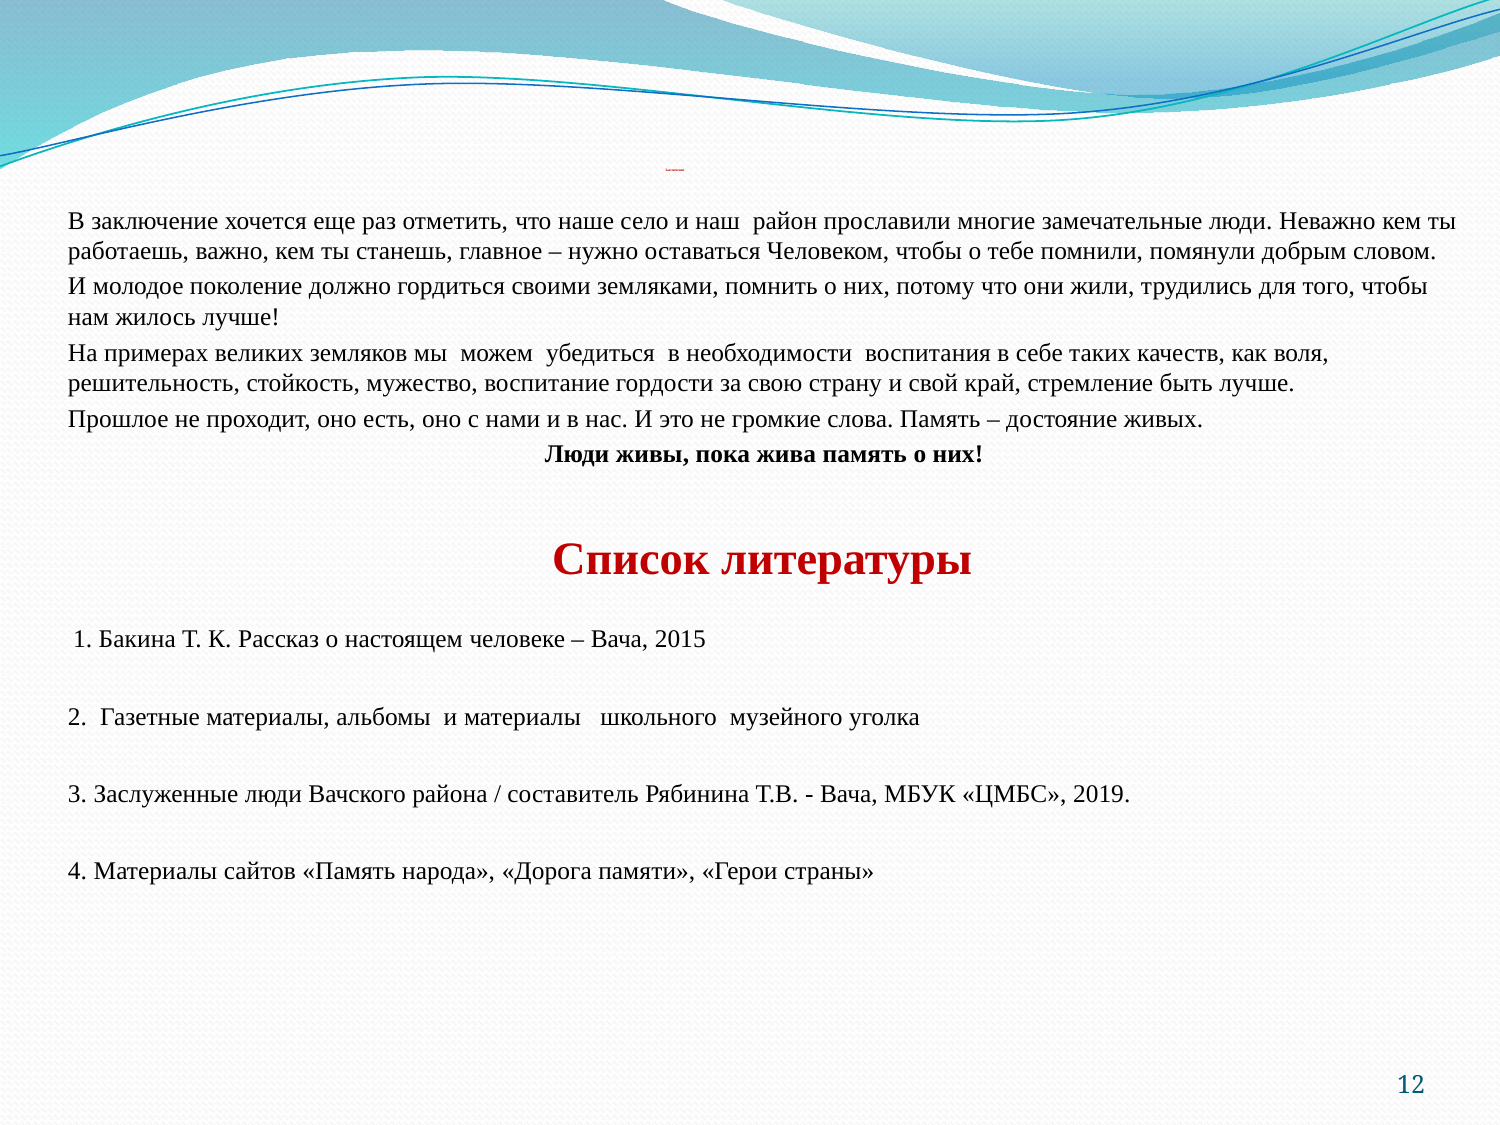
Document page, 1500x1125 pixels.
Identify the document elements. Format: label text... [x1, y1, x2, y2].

list В заключение хочется еще раз отметить, что наше село и наш район прославили многие замечательные люди. Неважно кем ты работаешь, важно, кем ты станешь, главное – нужно оставаться Человеком, чтобы о тебе помнили, помянули добрым словом. И молодое поколение должно гордиться своими земляками, помнить о них, потому что они жили, трудились для того, чтобы нам жилось лучше! На примерах великих земляков мы можем убедиться в необходимости воспитания в себе таких качеств, как воля, решительность, стойкость, мужество, воспитание гордости за свою страну и свой край, стремление быть лучше. Прошлое не проходит, оно есть, оно с нами и в нас. И это не громкие слова. Память – достояние живых. Люди живы, пока жива память о них! Список литературы 1. Бакина Т. К. Рассказ о настоящем человеке – Вача, 2015 2. Газетные материалы, альбомы и материалы школьного музейного уголка 3. Заслуженные люди Вачского района / составитель Рябинина Т.В. - Вача, МБУК «ЦМБС», 2019. 4. Материалы сайтов «Память народа», «Дорога памяти», «Герои страны» [53, 196, 1483, 1038]
slide_number 12 [1299, 1042, 1425, 1103]
title Заключение [0, 115, 1350, 173]
